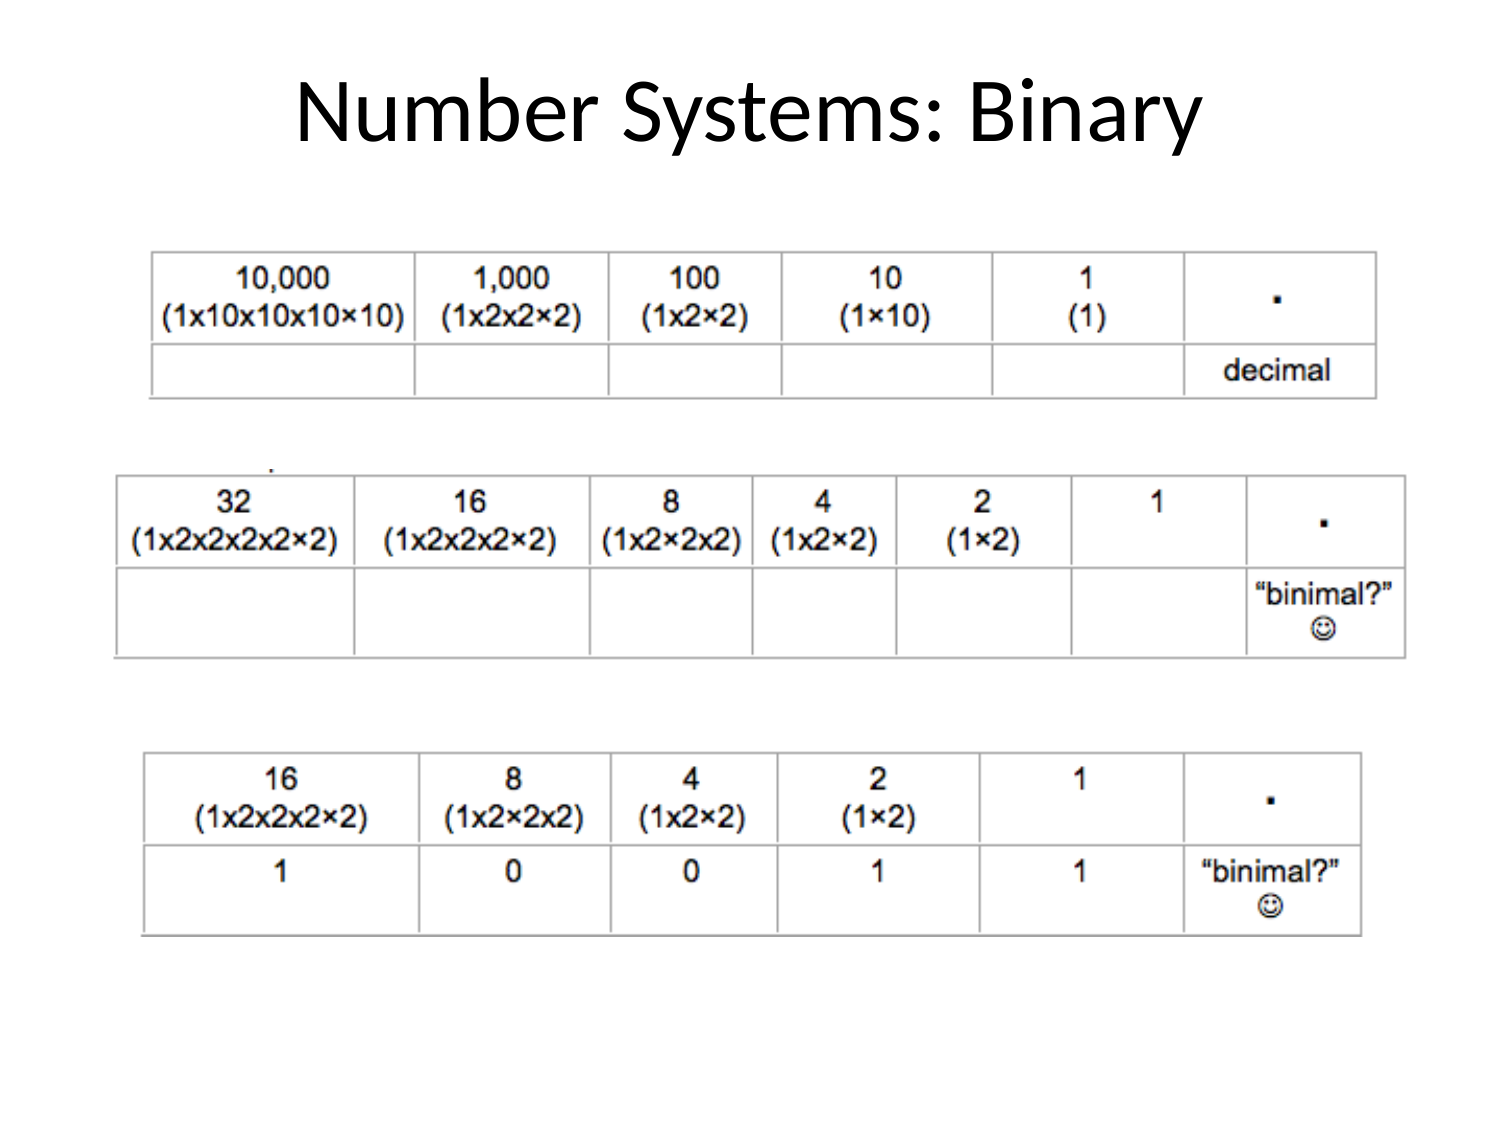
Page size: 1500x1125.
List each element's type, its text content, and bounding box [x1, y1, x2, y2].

picture [112, 469, 1415, 671]
picture [128, 742, 1371, 937]
picture [139, 235, 1388, 426]
title Number Systems: Binary [112, 0, 1388, 226]
